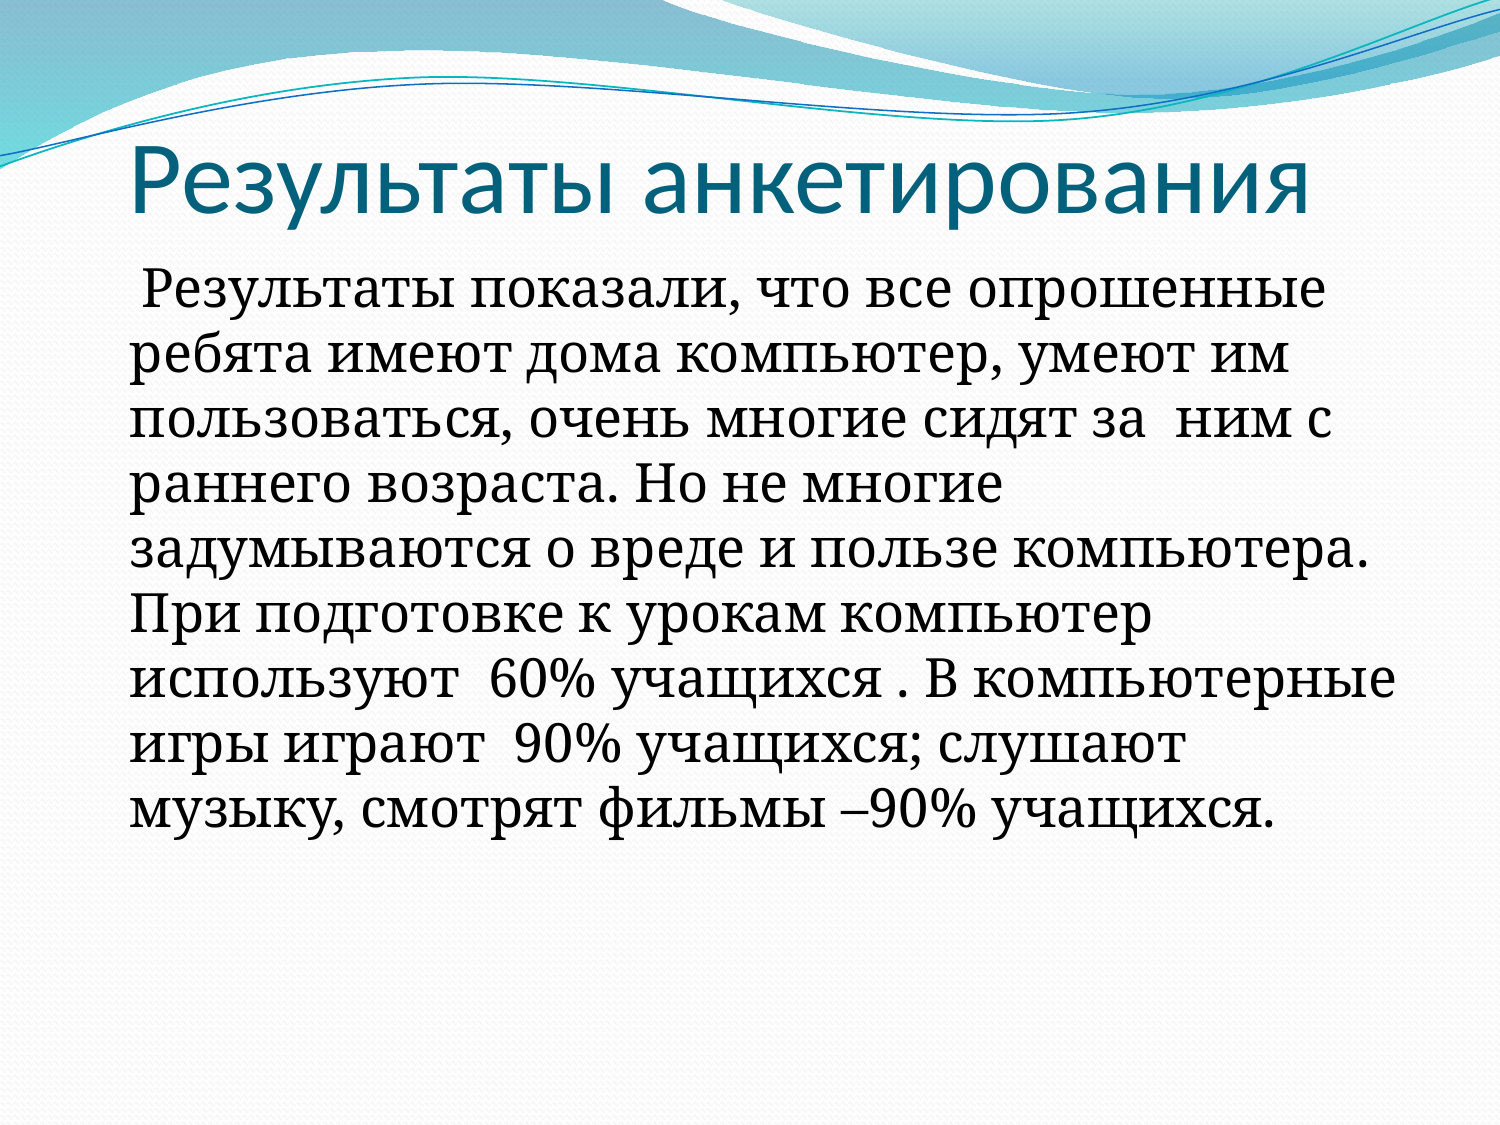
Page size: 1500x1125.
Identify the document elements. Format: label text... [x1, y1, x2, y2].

title Результаты анкетирования [128, 105, 1379, 235]
list Результаты показали, что все опрошенные ребята имеют дома компьютер, умеют им пользоваться, очень многие сидят за ним с раннего возраста. Но не многие задумываются о вреде и пользе компьютера. При подготовке к урокам компьютер используют 60% учащихся . В компьютерные игры играют 90% учащихся; слушают музыку, смотрят фильмы –90% учащихся. [70, 245, 1421, 967]
